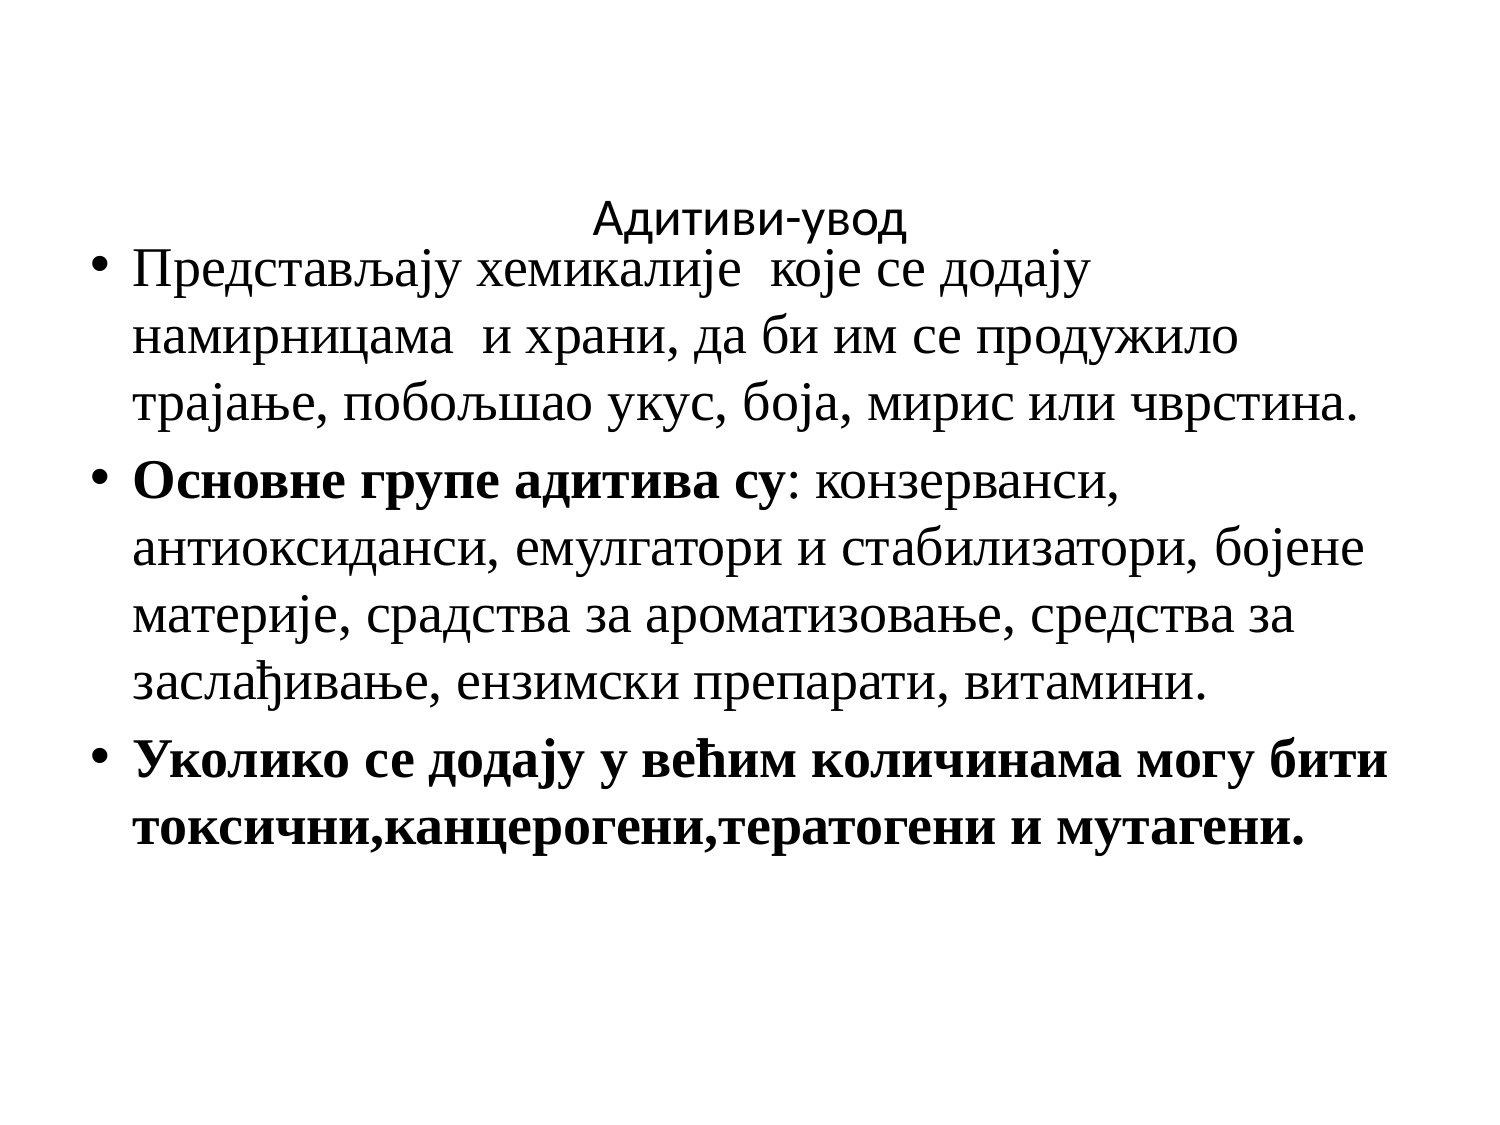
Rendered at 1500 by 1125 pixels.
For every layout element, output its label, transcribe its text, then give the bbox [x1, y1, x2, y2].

title Адитиви-увод [75, 174, 1425, 222]
list Представљају хемикалије које се додају намирницама и храни, да би им се продужило трајање, побољшао укус, боја, мирис или чврстина. Основне групе адитива су: конзерванси, антиоксиданси, емулгатори и стабилизатори, бојене материје, срадства за ароматизовање, средства за заслађивање, ензимски препарати, витамини. Уколико се додају у већим количинама могу бити токсични,канцерогени,тератогени и мутагени. [75, 222, 1425, 1038]
